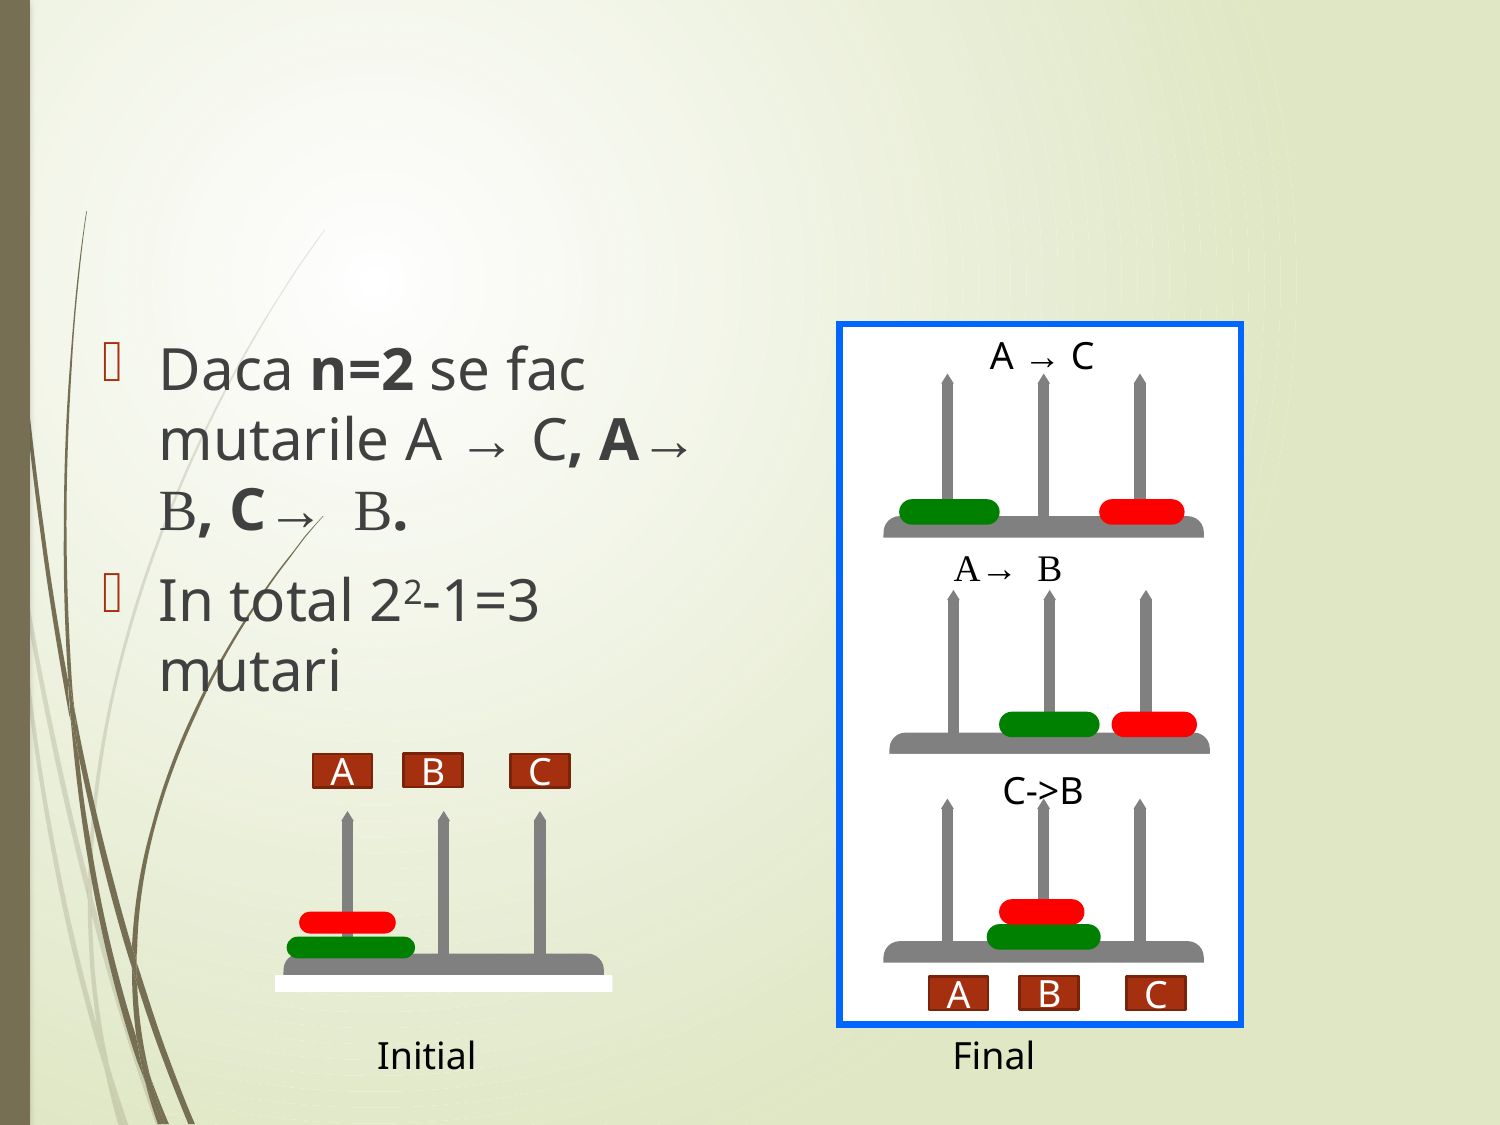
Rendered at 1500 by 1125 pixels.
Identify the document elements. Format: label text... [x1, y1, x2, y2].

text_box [874, 374, 1213, 555]
text_box [839, 324, 1242, 1025]
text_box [312, 753, 570, 788]
text_box A → C [975, 324, 1145, 374]
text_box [880, 591, 1219, 771]
list Daca n=2 se fac mutarile A → C, A→ B, C→ B. In total 22-1=3 mutari [87, 324, 750, 1000]
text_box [274, 812, 613, 993]
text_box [942, 799, 1146, 942]
text_box A→ B [938, 563, 1121, 590]
text_box Final [937, 1024, 1163, 1085]
text_box C->B [987, 780, 1125, 799]
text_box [874, 941, 1213, 980]
text_box Initial [362, 1024, 588, 1085]
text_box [928, 975, 1186, 1011]
